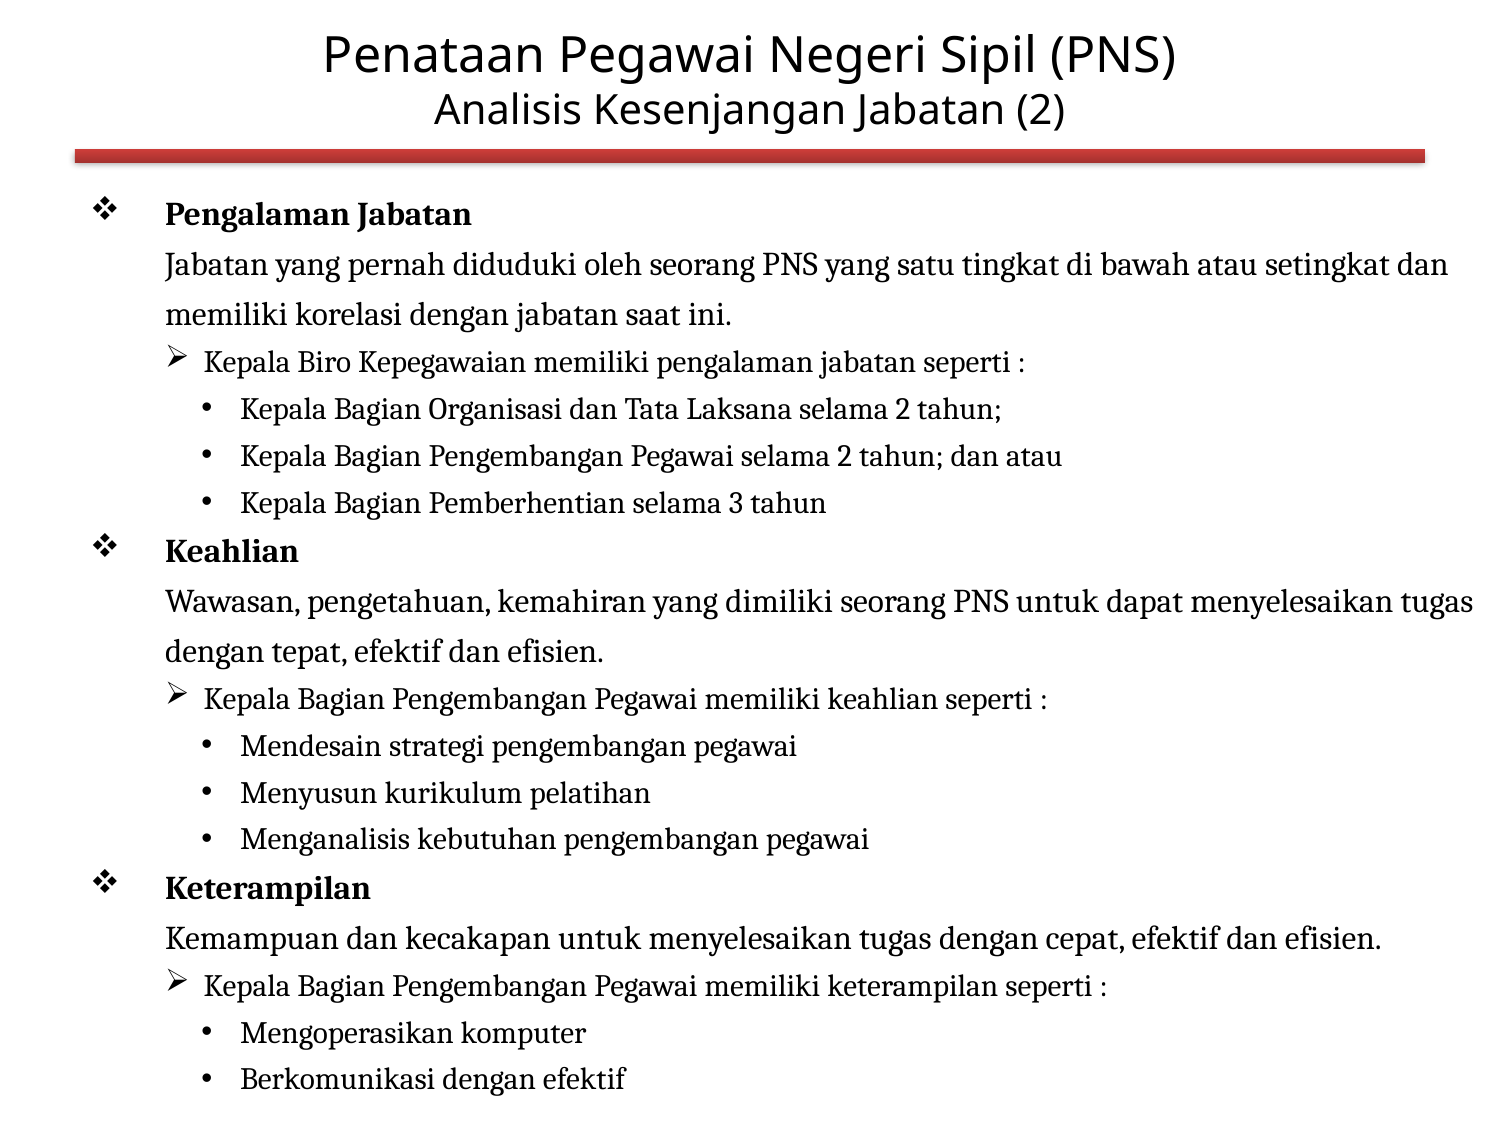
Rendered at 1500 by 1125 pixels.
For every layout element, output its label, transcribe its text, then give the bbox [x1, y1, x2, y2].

title Penataan Pegawai Negeri Sipil (PNS) Analisis Kesenjangan Jabatan (2) [75, 12, 1425, 143]
text_box [74, 149, 1425, 163]
list Pengalaman Jabatan Jabatan yang pernah diduduki oleh seorang PNS yang satu tingkat di bawah atau setingkat dan memiliki korelasi dengan jabatan saat ini. Kepala Biro Kepegawaian memiliki pengalaman jabatan seperti : Kepala Bagian Organisasi dan Tata Laksana selama 2 tahun; Kepala Bagian Pengembangan Pegawai selama 2 tahun; dan atau Kepala Bagian Pemberhentian selama 3 tahun Keahlian Wawasan, pengetahuan, kemahiran yang dimiliki seorang PNS untuk dapat menyelesaikan tugas dengan tepat, efektif dan efisien. Kepala Bagian Pengembangan Pegawai memiliki keahlian seperti : Mendesain strategi pengembangan pegawai Menyusun kurikulum pelatihan Menganalisis kebutuhan pengembangan pegawai Keterampilan Kemampuan dan kecakapan untuk menyelesaikan tugas dengan cepat, efektif dan efisien. Kepala Bagian Pengembangan Pegawai memiliki keterampilan seperti : Mengoperasikan komputer Berkomunikasi dengan efektif [75, 174, 1500, 1125]
